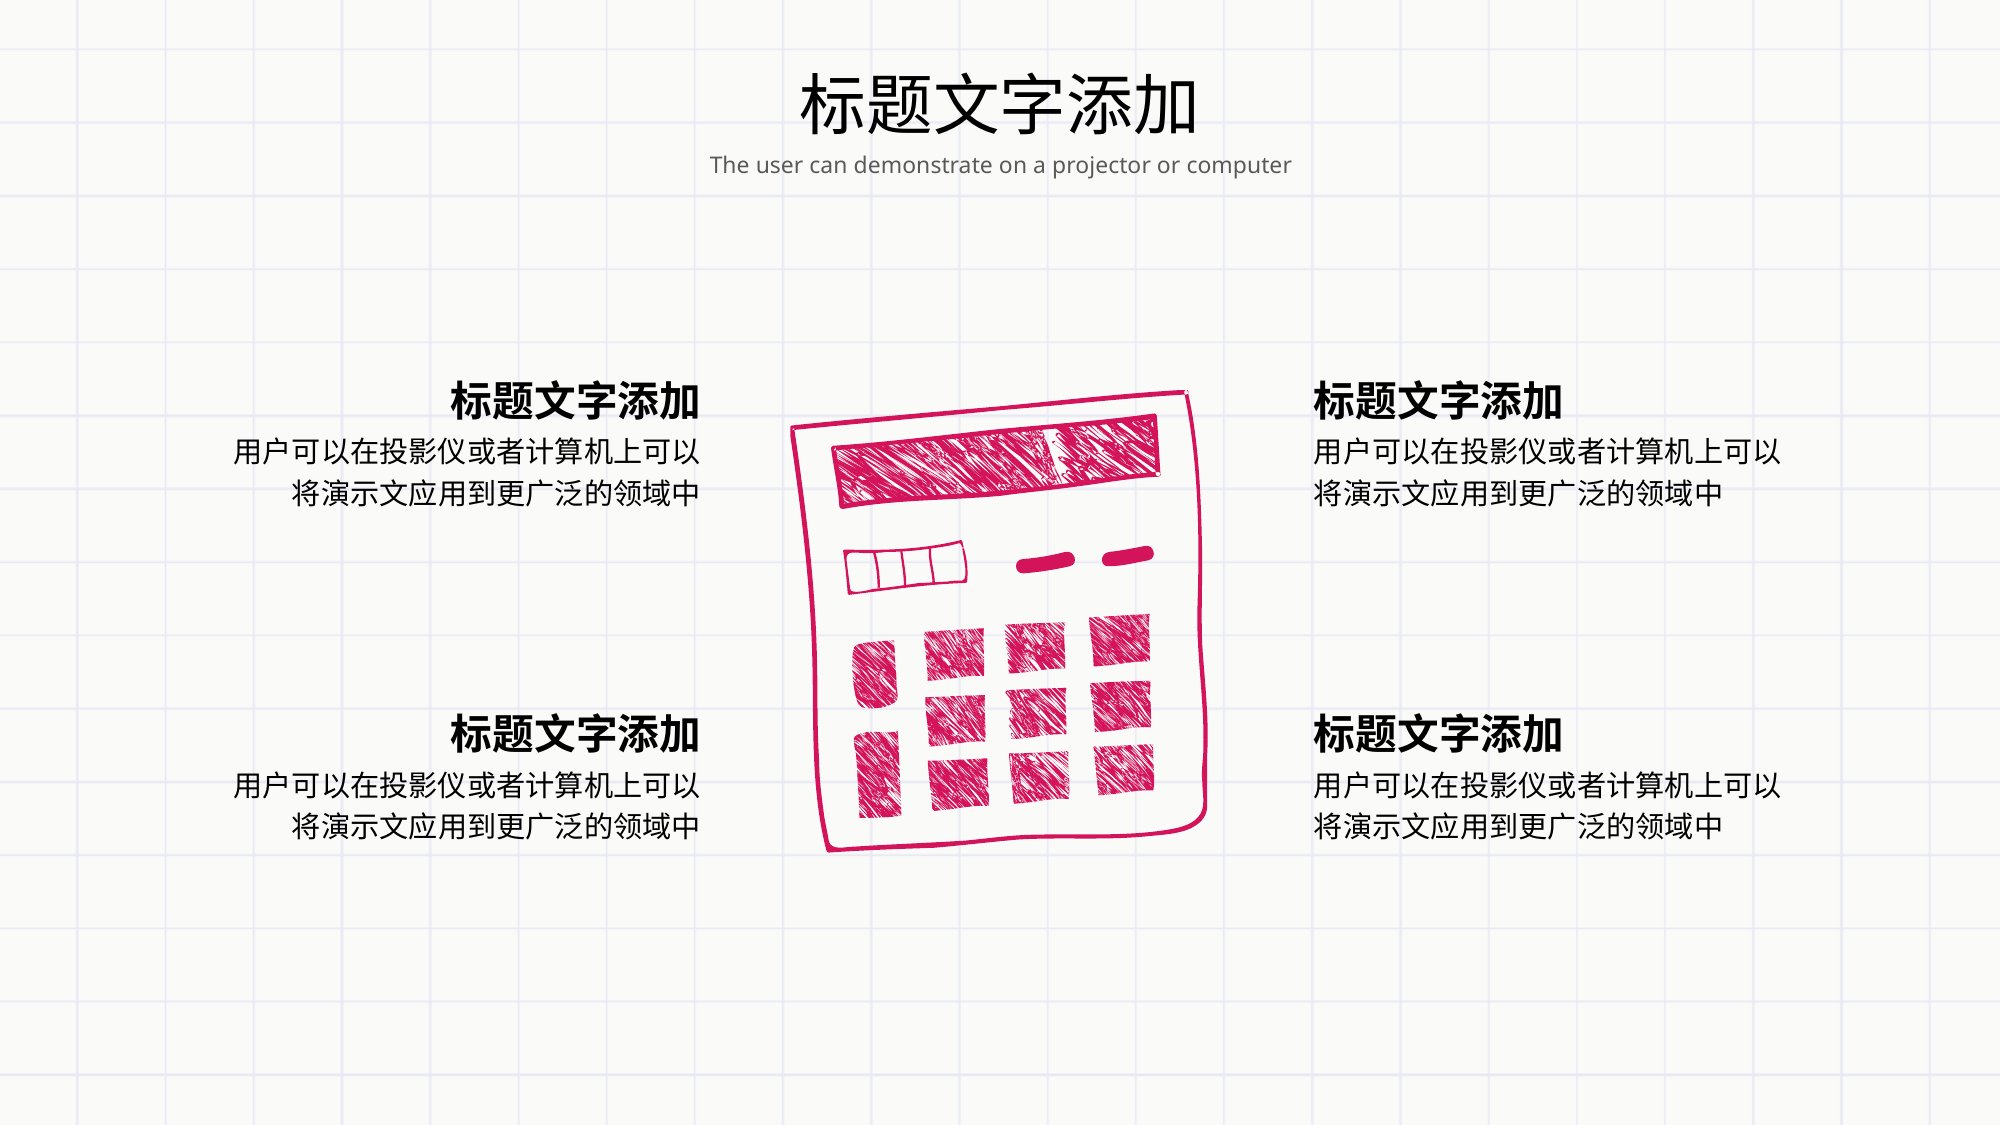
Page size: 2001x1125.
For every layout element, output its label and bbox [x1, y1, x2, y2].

text_box [1299, 690, 1821, 853]
text_box [194, 690, 717, 853]
text_box [194, 357, 717, 520]
text_box [1299, 357, 1821, 520]
text_box [582, 55, 1421, 186]
picture [790, 390, 1210, 853]
